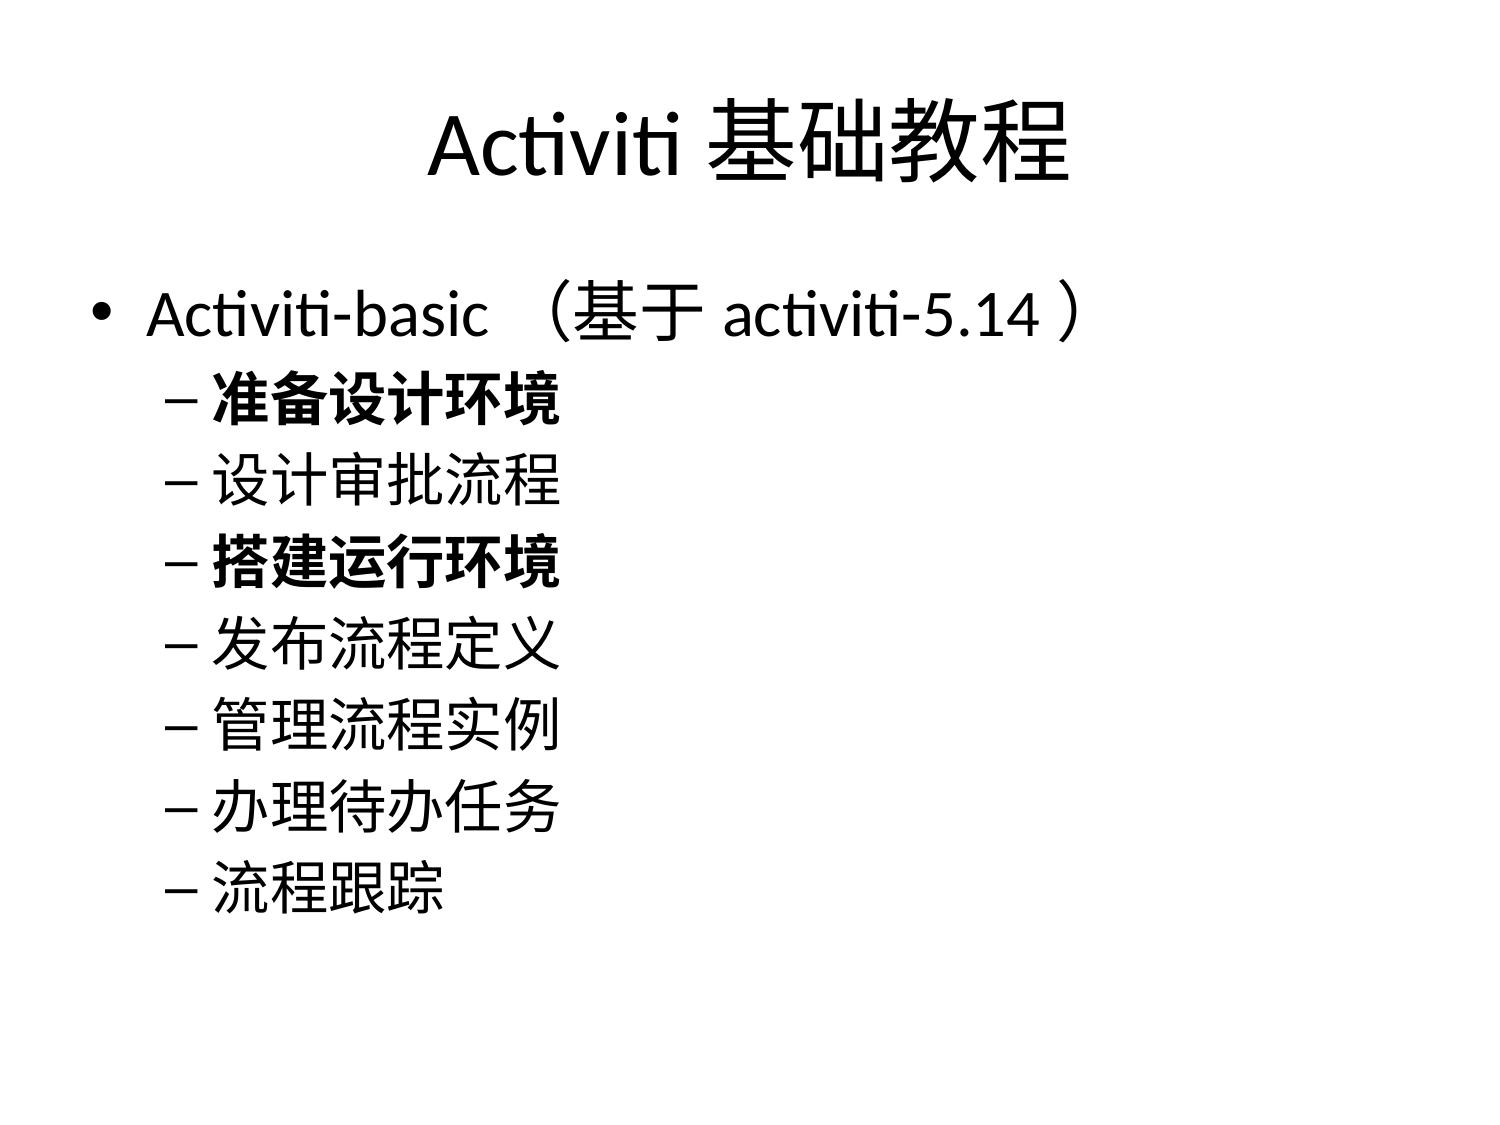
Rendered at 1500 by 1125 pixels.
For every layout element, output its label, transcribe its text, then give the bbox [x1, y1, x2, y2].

list Activiti-basic（基于activiti-5.14） 准备设计环境 设计审批流程 搭建运行环境 发布流程定义 管理流程实例 办理待办任务 流程跟踪 [75, 262, 1425, 1005]
title Activiti基础教程 [75, 45, 1425, 233]
